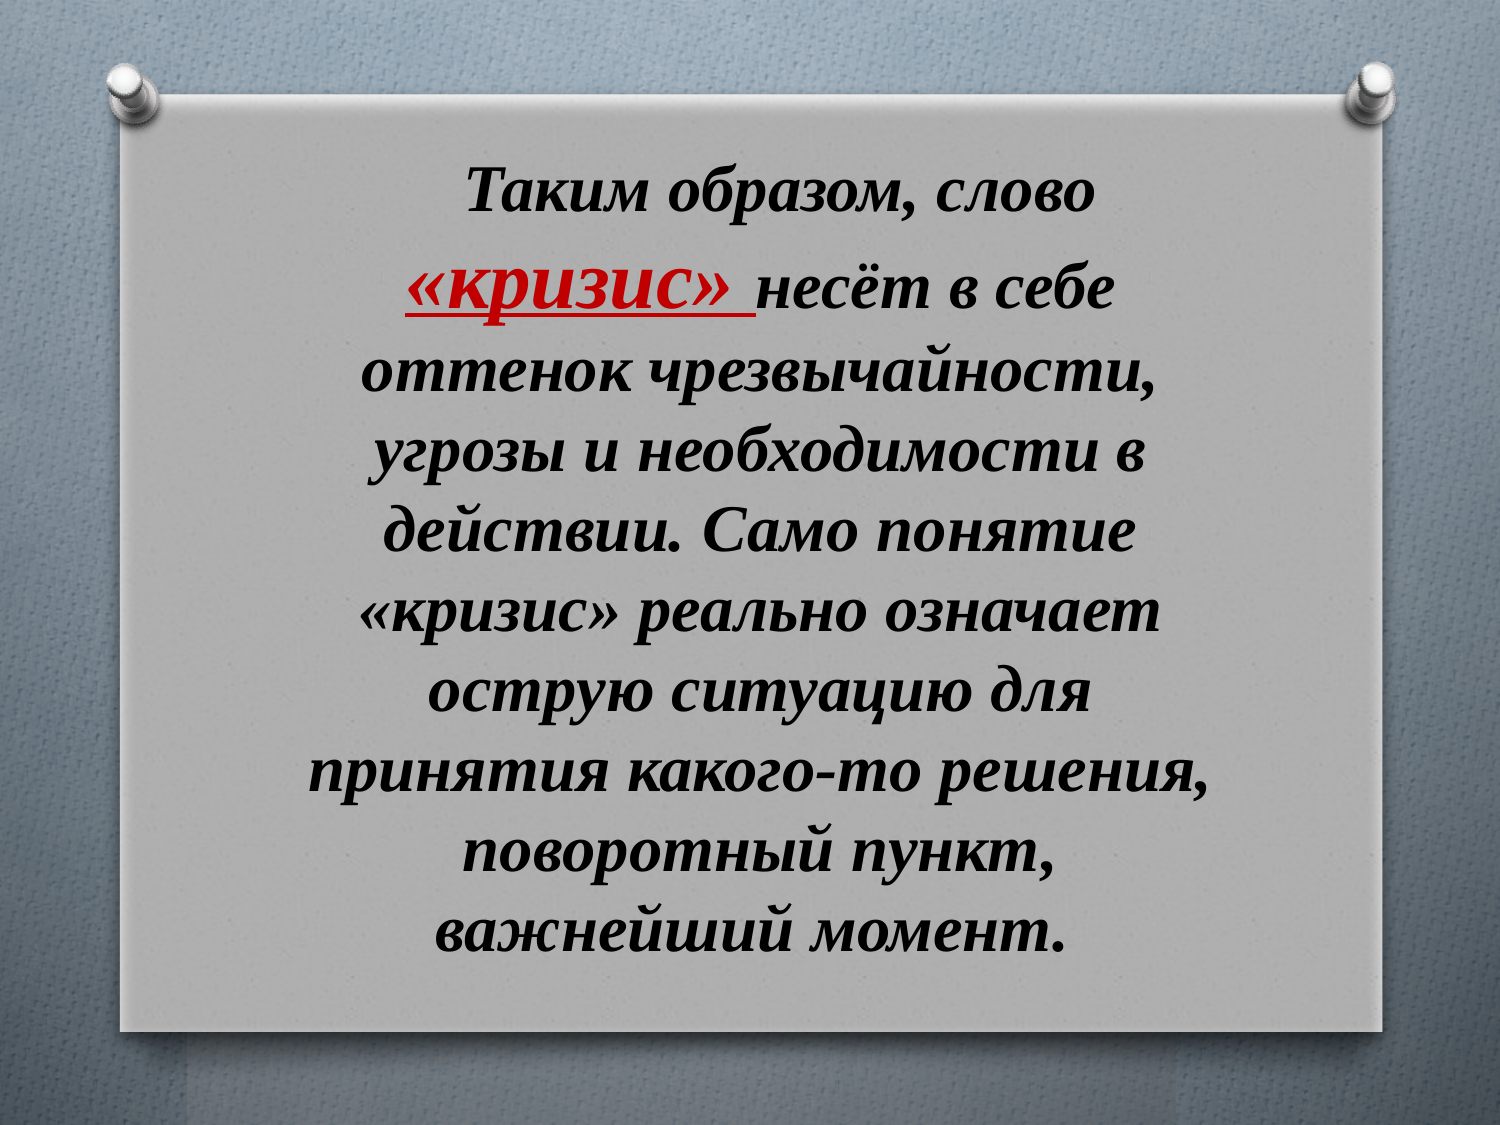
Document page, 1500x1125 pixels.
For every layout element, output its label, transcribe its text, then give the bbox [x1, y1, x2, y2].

list Таким образом, слово «кризис» несёт в себе оттенок чрезвычайности, угрозы и необходимости в действии. Само понятие «кризис» реально означает острую ситуацию для принятия какого-то решения, поворотный пункт, важнейший момент. [230, 137, 1247, 729]
picture [1317, 35, 1439, 156]
picture [75, 29, 198, 153]
